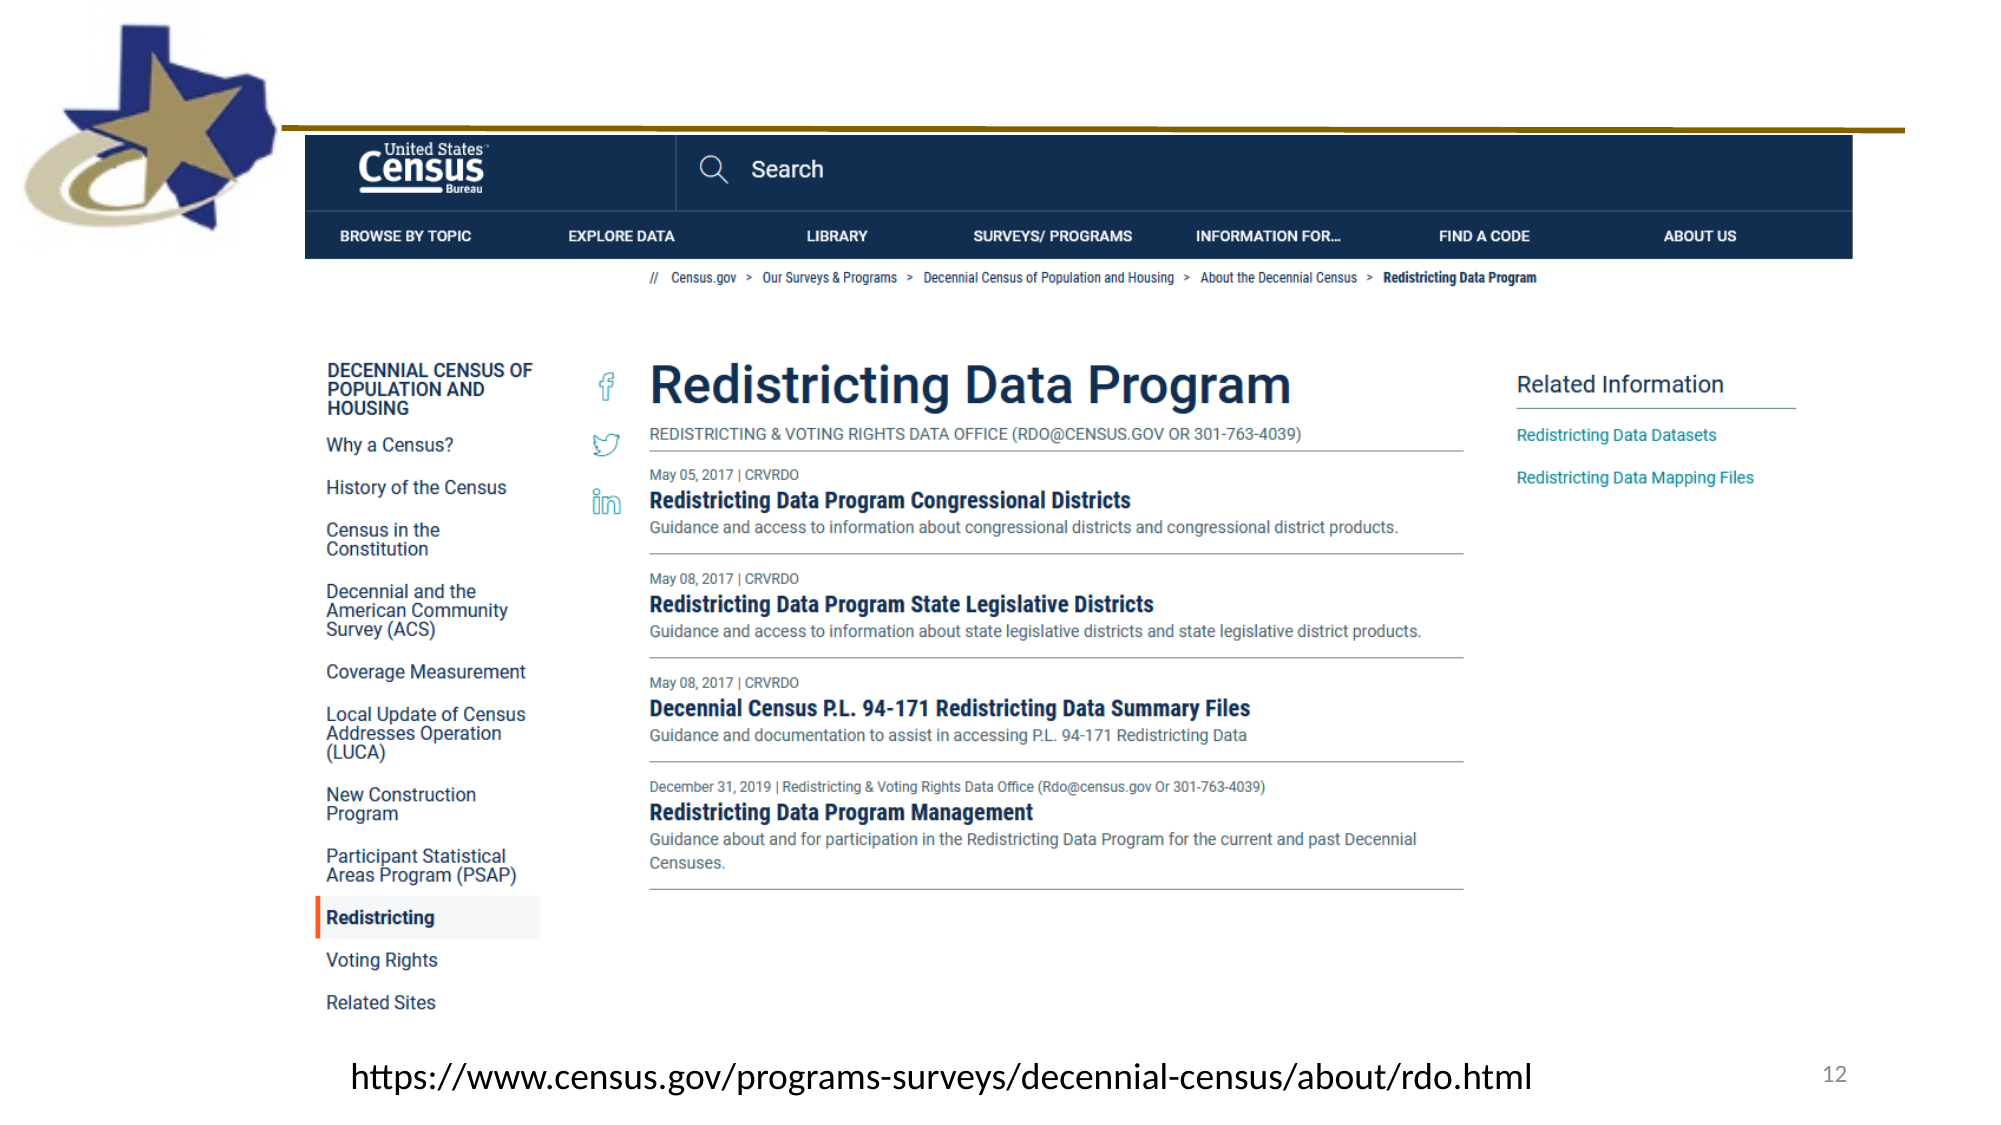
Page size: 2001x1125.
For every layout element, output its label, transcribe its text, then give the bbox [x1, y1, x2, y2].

slide_number 12 [1412, 1042, 1863, 1103]
text_box https://www.census.gov/programs-surveys/decennial-census/about/rdo.html [335, 1044, 1741, 1105]
picture [20, 0, 282, 261]
picture [304, 135, 1853, 1016]
